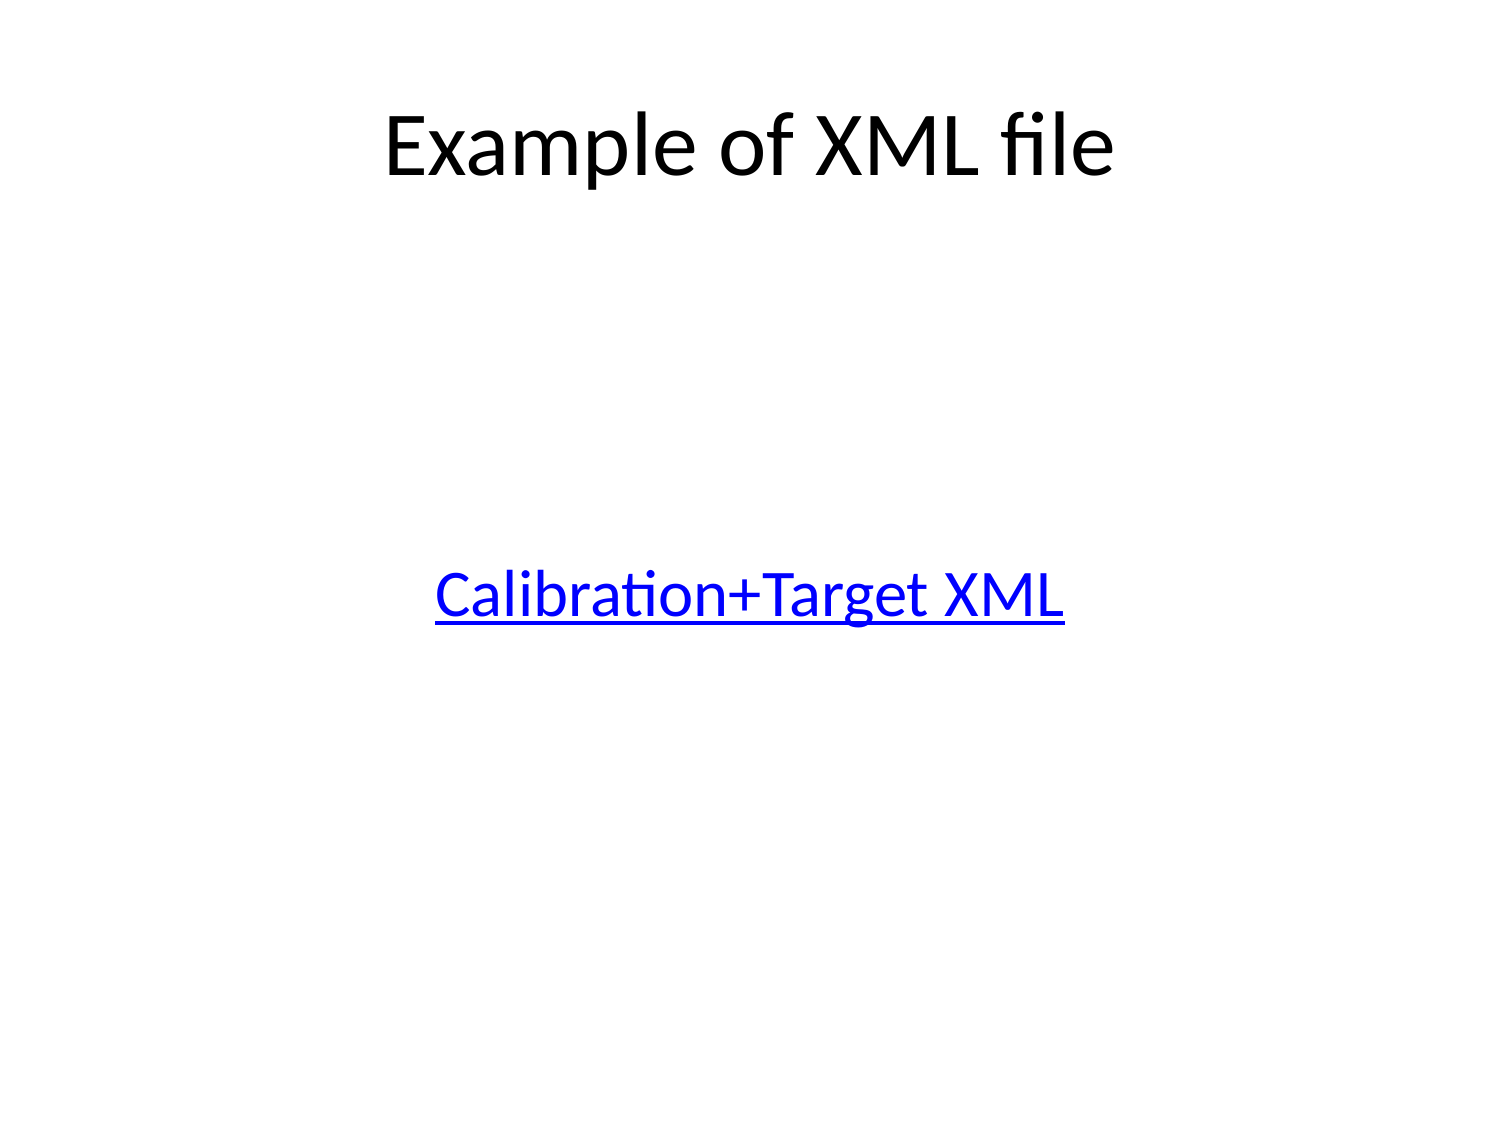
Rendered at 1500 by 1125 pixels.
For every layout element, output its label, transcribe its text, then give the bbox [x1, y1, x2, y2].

title Example of XML file [75, 45, 1425, 233]
list Calibration+Target XML [75, 262, 1425, 1005]
